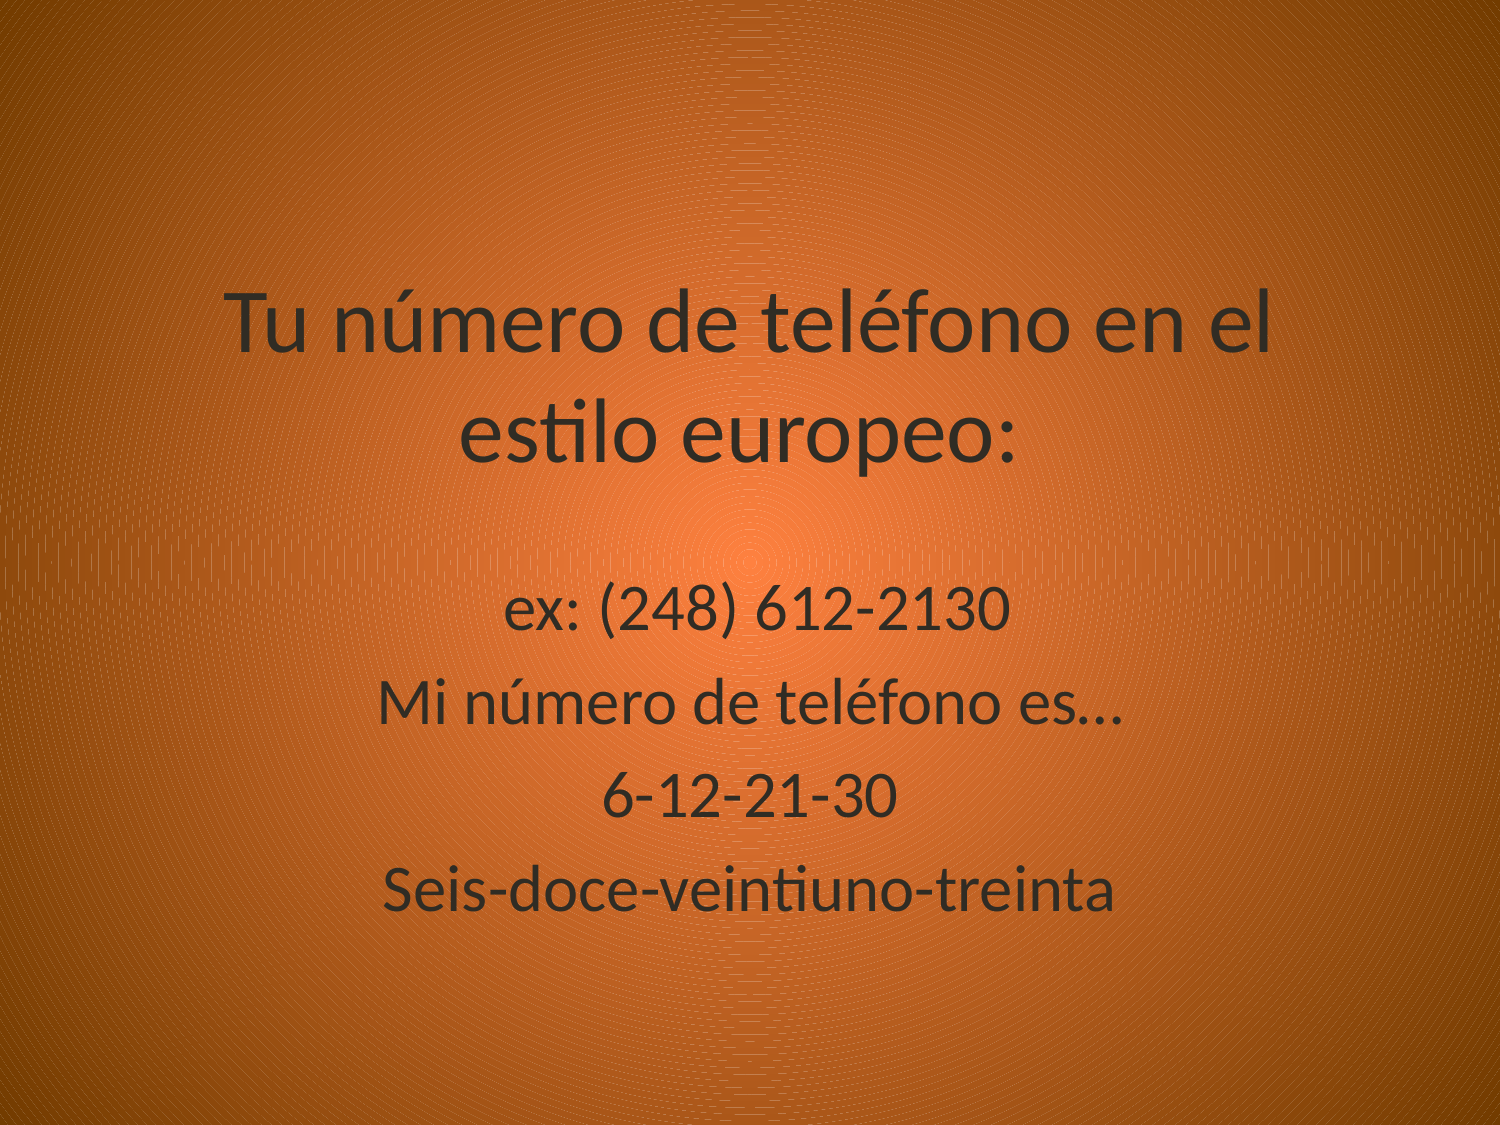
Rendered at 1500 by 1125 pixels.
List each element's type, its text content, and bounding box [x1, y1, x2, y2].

subtitle ex: (248) 612-2130 Mi número de teléfono es… 6-12-21-30 Seis-doce-veintiuno-treinta [225, 556, 1275, 1022]
title Tu número de teléfono en el estilo europeo: [112, 185, 1388, 557]
